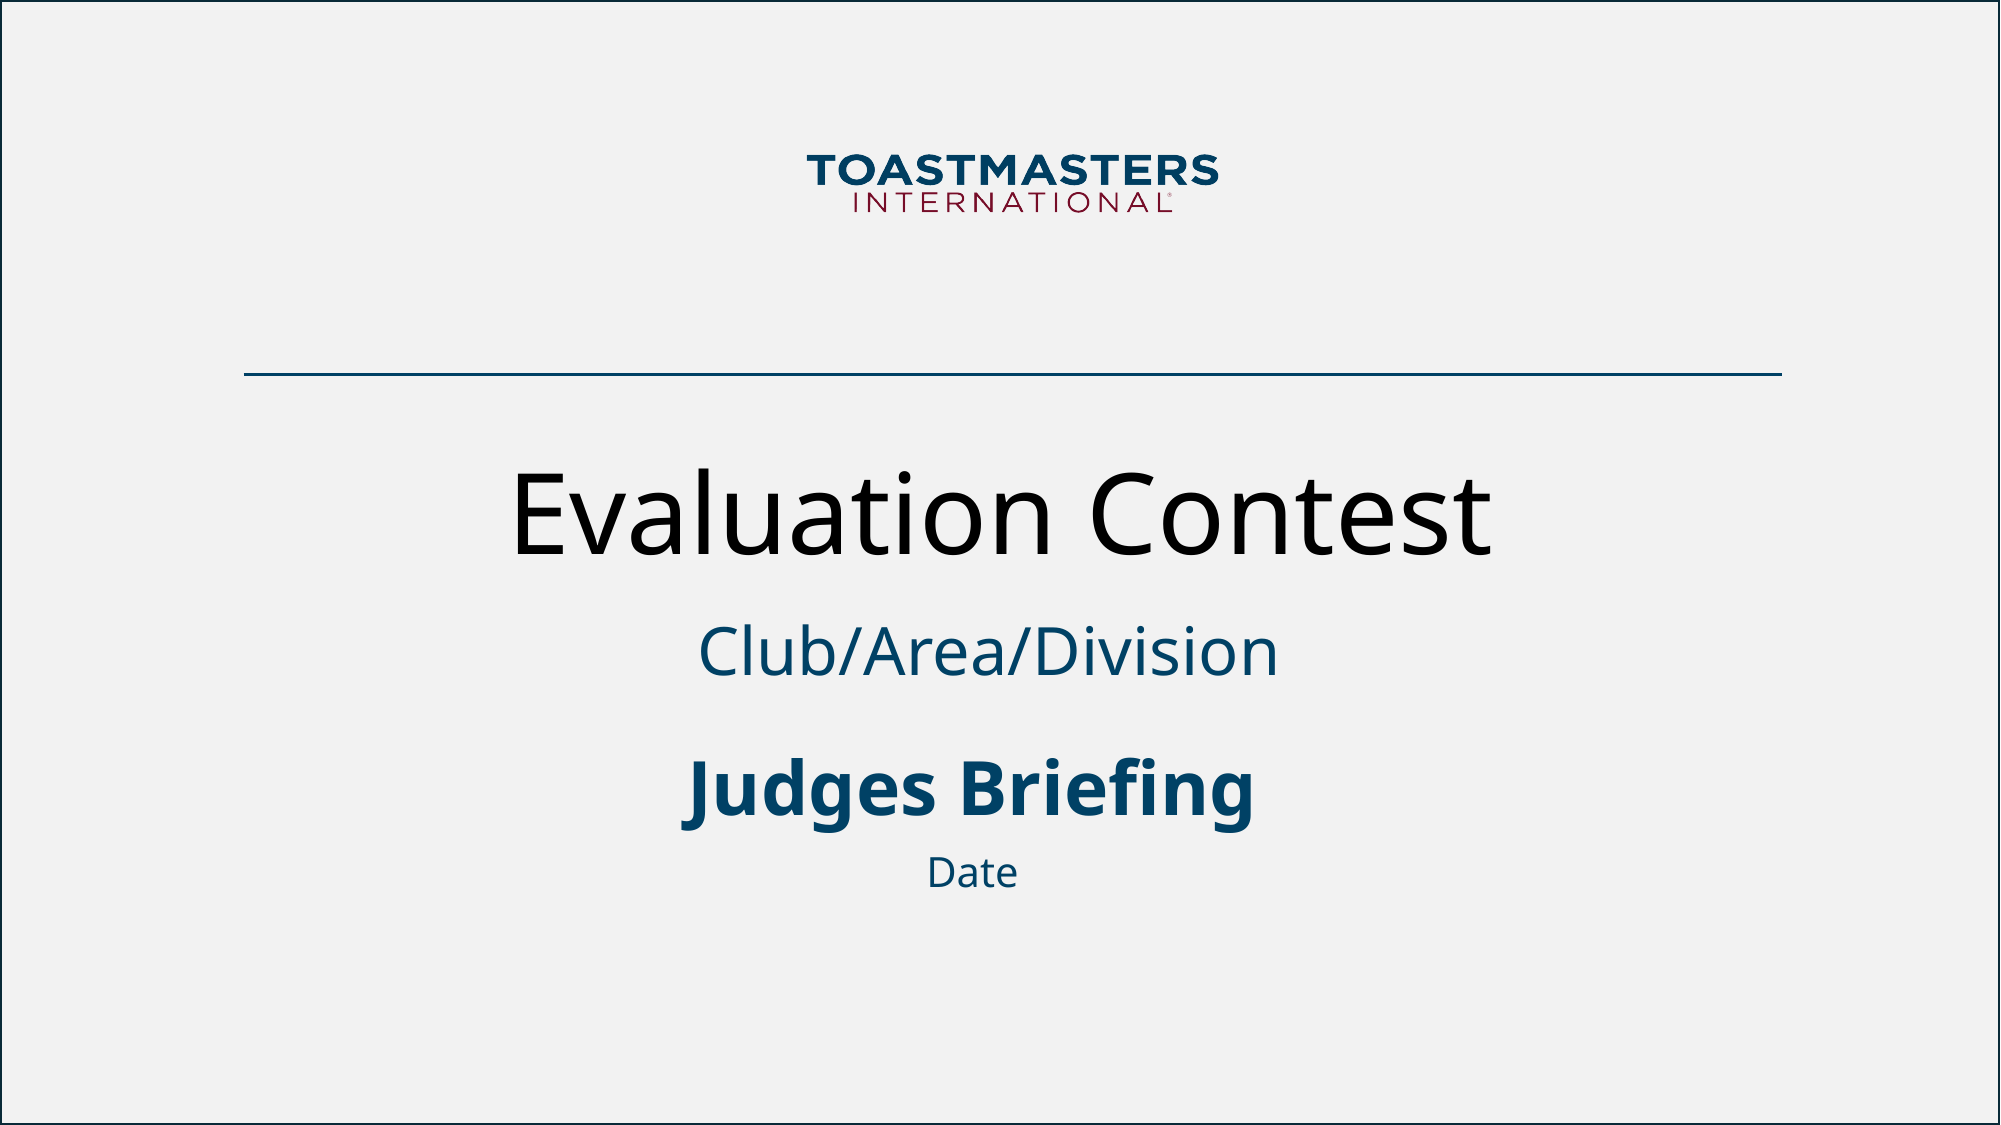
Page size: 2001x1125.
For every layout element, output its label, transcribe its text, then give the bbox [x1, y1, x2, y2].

text_box Judges Briefing Date [325, 742, 1620, 835]
text_box Evaluation Contest [206, 449, 1794, 612]
text_box Club/Area/Division [342, 612, 1637, 702]
text_box [0, 0, 2000, 1125]
picture [693, 0, 1333, 563]
